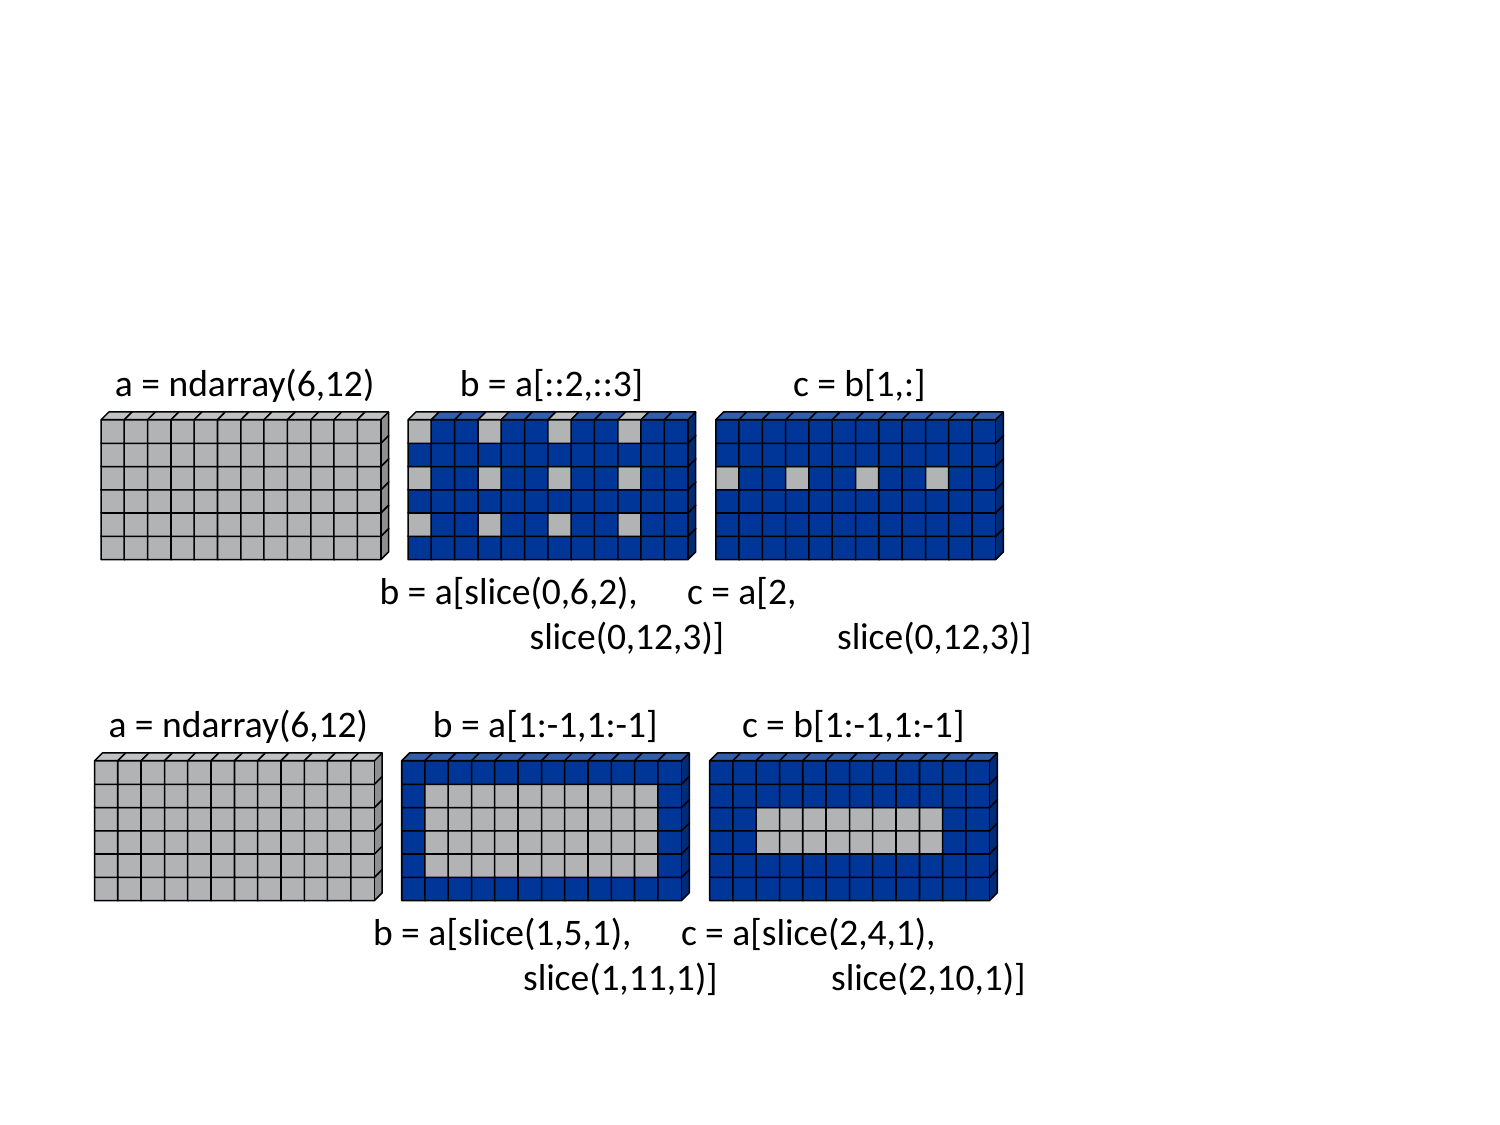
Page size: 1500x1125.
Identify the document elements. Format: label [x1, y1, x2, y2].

text_box [393, 692, 698, 1007]
text_box [701, 692, 1006, 1007]
text_box [399, 351, 704, 666]
text_box [707, 351, 1012, 666]
text_box [91, 692, 385, 901]
text_box [98, 351, 392, 560]
